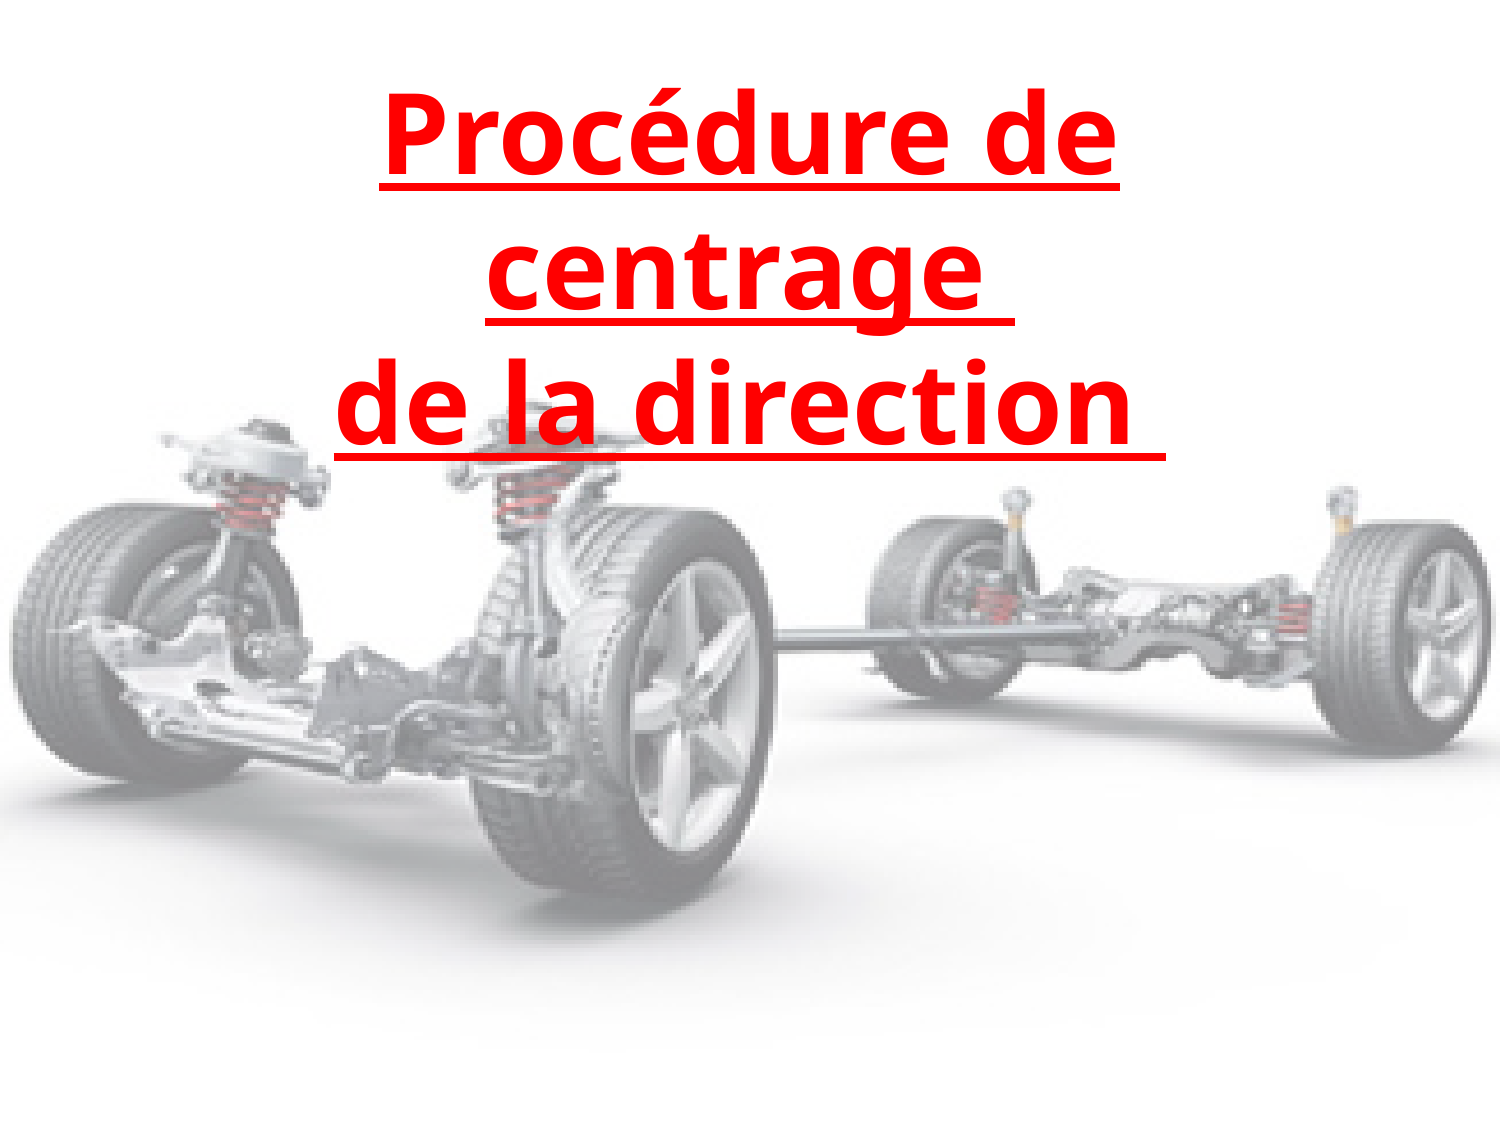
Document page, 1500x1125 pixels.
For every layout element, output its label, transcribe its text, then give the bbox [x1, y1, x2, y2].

text_box Procédure de centrage de la direction [100, 54, 1400, 475]
